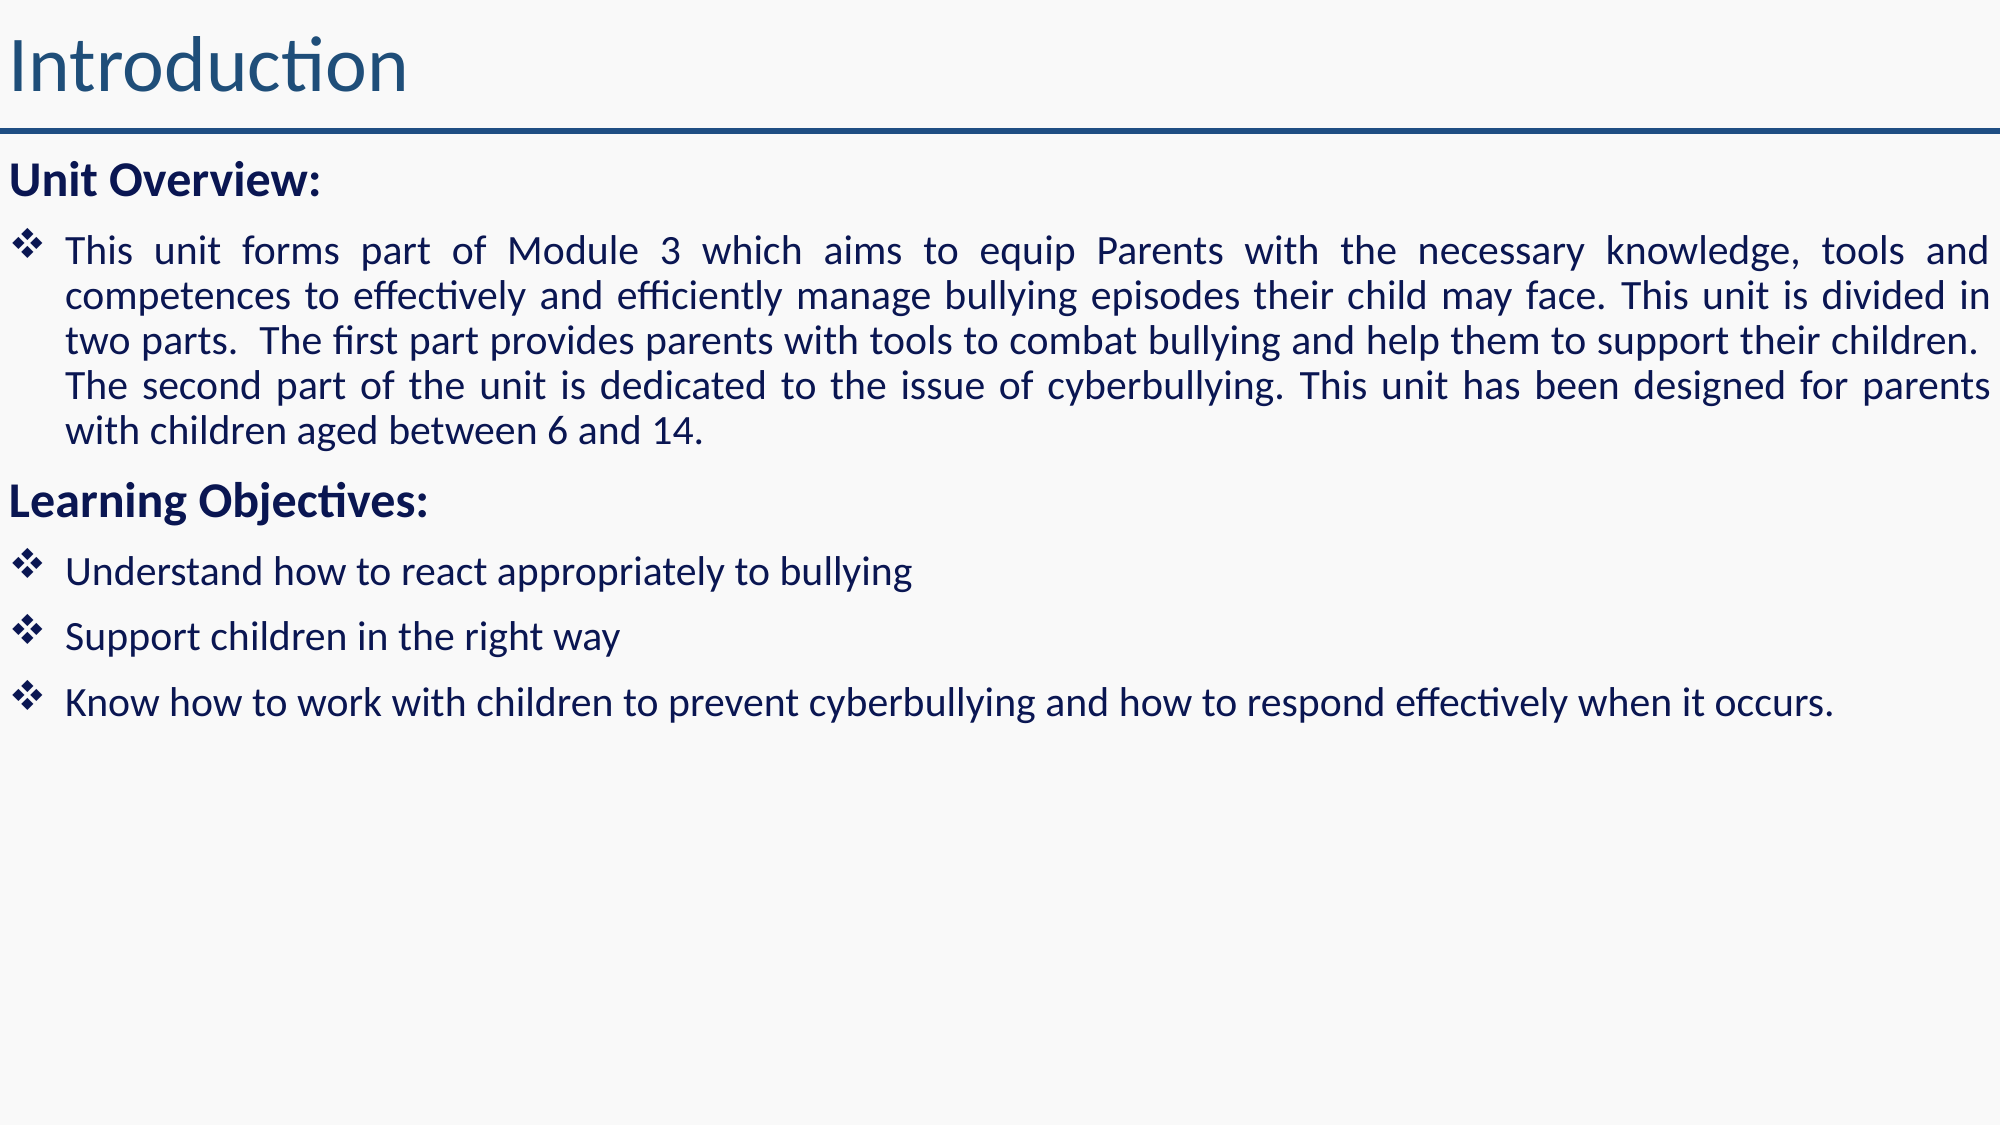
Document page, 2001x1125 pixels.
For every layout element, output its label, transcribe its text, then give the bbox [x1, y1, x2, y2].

title Introduction [0, 0, 2000, 131]
list Unit Overview: This unit forms part of Module 3 which aims to equip Parents with the necessary knowledge, tools and competences to effectively and efficiently manage bullying episodes their child may face. This unit is divided in two parts. The first part provides parents with tools to combat bullying and help them to support their children. The second part of the unit is dedicated to the issue of cyberbullying. This unit has been designed for parents with children aged between 6 and 14. Learning Objectives: Understand how to react appropriately to bullying Support children in the right way Know how to work with children to prevent cyberbullying and how to respond effectively when it occurs. [0, 144, 2000, 1111]
